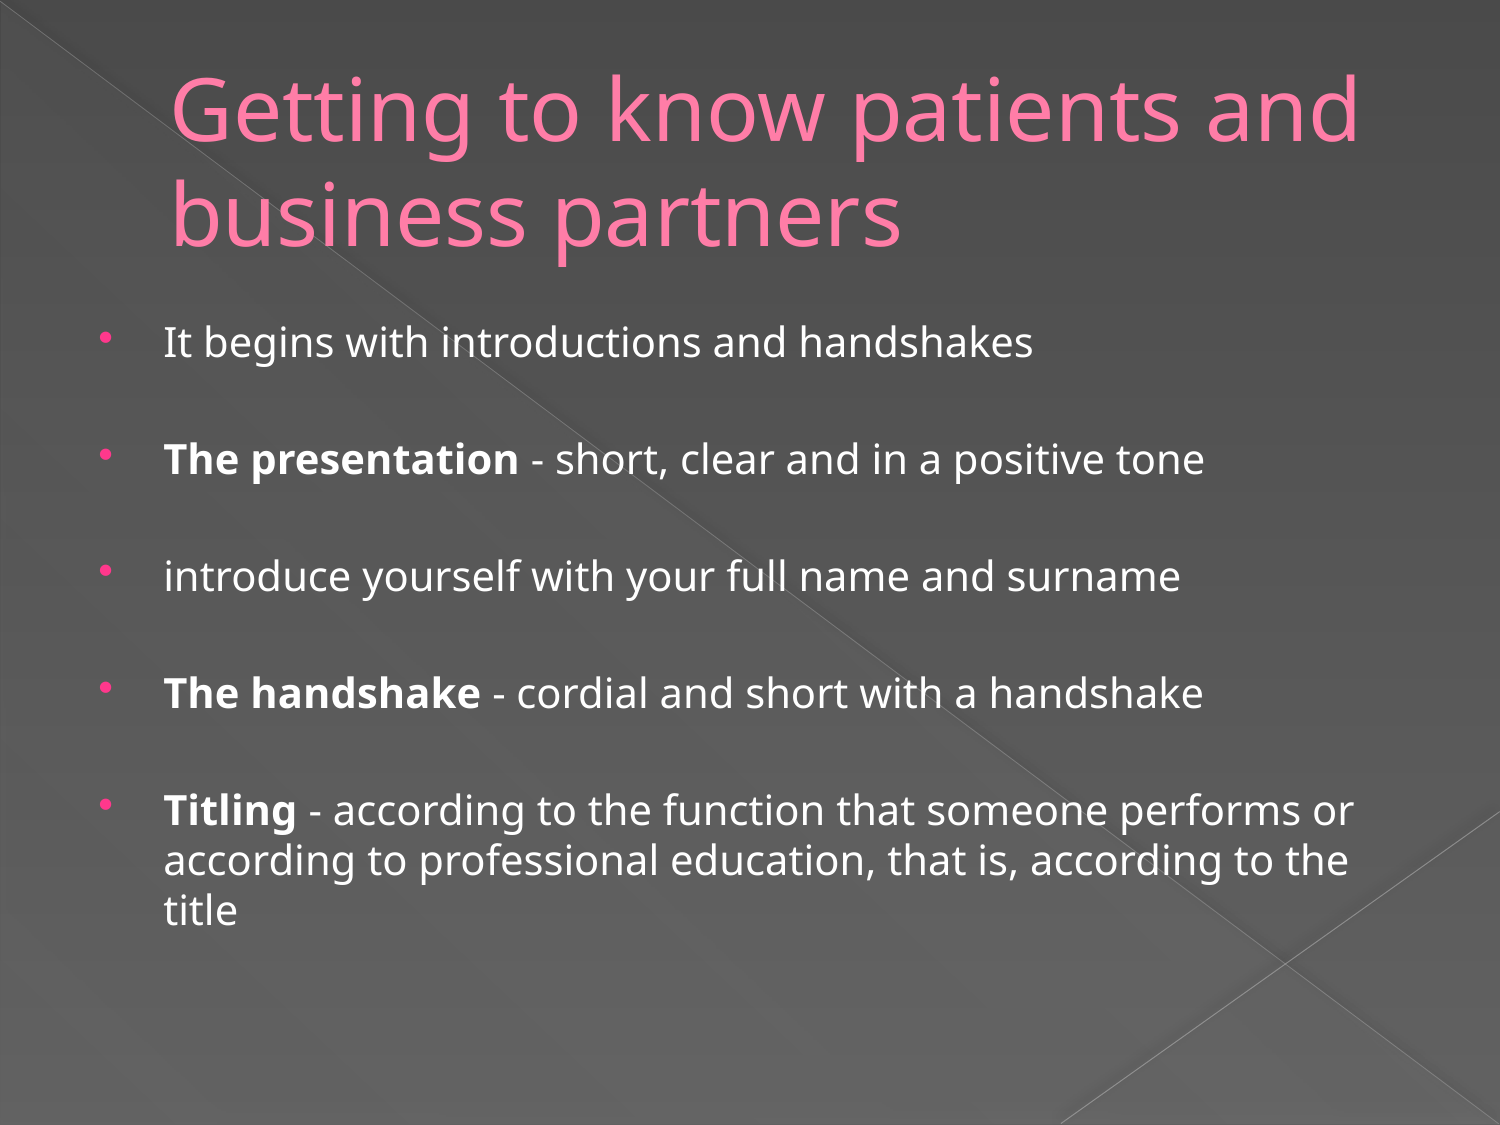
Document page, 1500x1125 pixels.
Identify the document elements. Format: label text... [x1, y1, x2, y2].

list It begins with introductions and handshakes The presentation - short, clear and in a positive tone introduce yourself with your full name and surname The handshake - cordial and short with a handshake Titling - according to the function that someone performs or according to professional education, that is, according to the title [75, 308, 1425, 1059]
title Getting to know patients and business partners [75, 43, 1425, 274]
